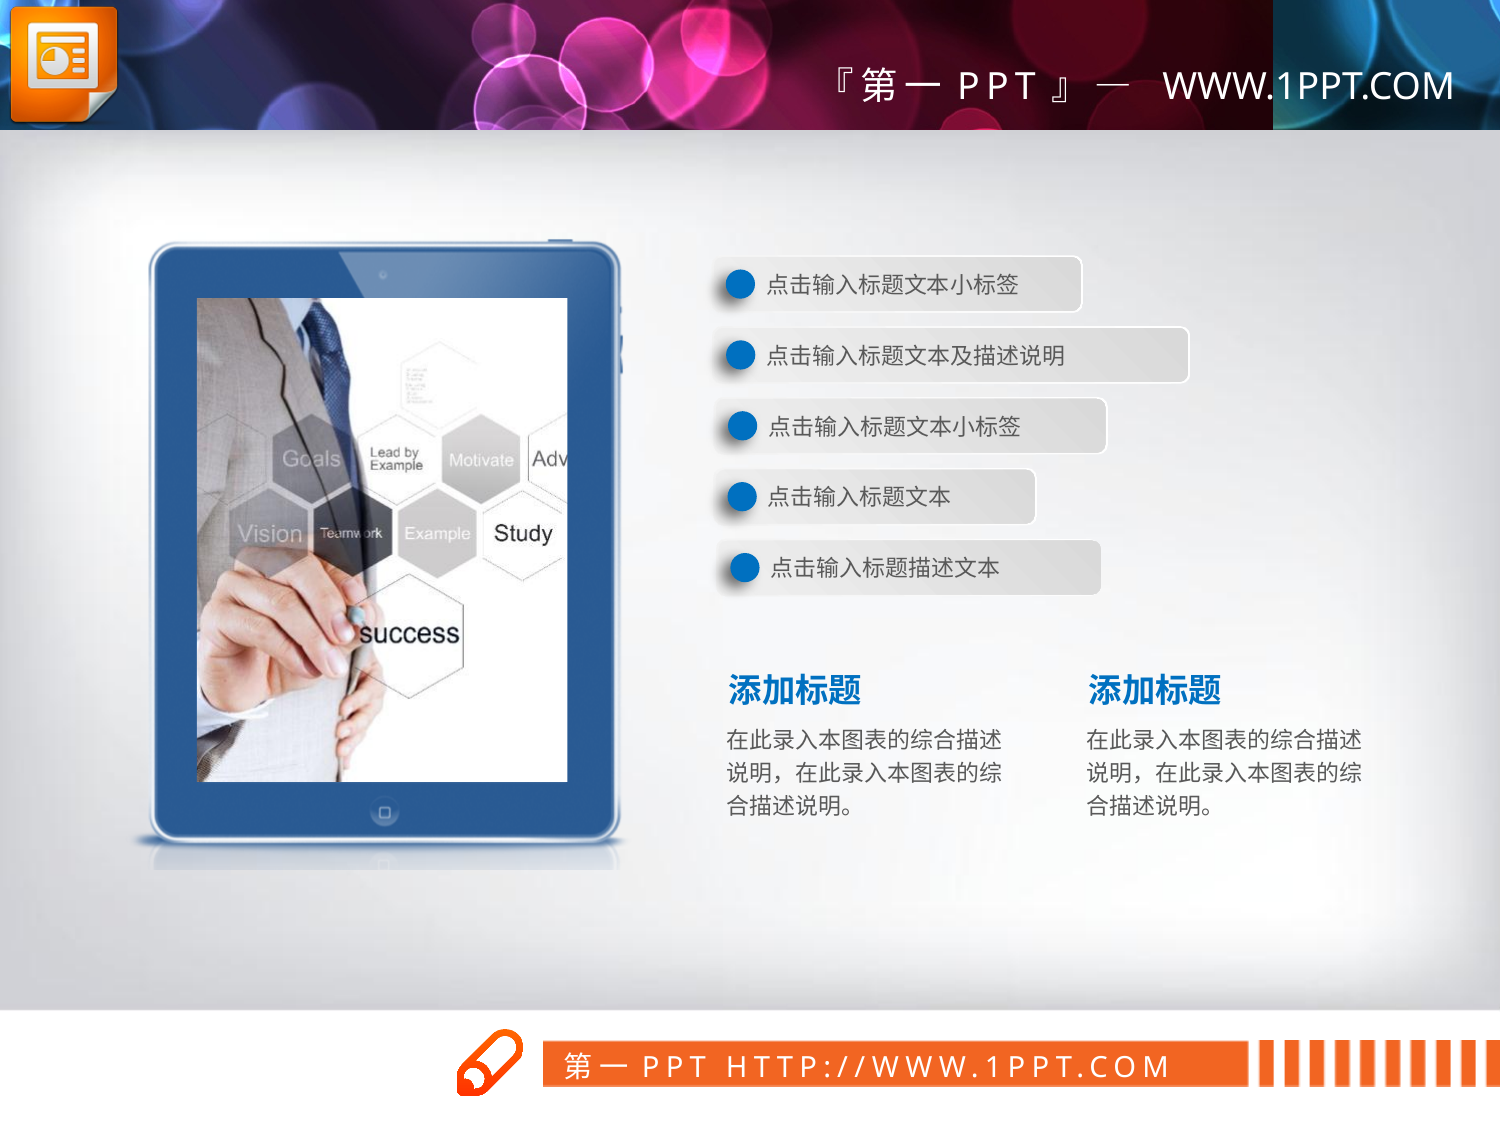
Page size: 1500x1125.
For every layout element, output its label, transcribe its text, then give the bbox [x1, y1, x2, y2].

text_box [713, 396, 1109, 455]
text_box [716, 538, 1102, 597]
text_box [711, 325, 1191, 384]
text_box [711, 255, 1084, 313]
text_box 添加标题 [714, 661, 934, 712]
text_box 添加标题 [1073, 661, 1294, 712]
picture [543, 1040, 1500, 1087]
picture [0, 0, 1500, 1012]
text_box 在此录入本图表的综合描述说明，在此录入本图表的综合描述说明。 [711, 712, 1028, 827]
text_box 在此录入本图表的综合描述说明，在此录入本图表的综合描述说明。 [1071, 712, 1388, 827]
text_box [119, 221, 644, 870]
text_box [713, 467, 1038, 526]
